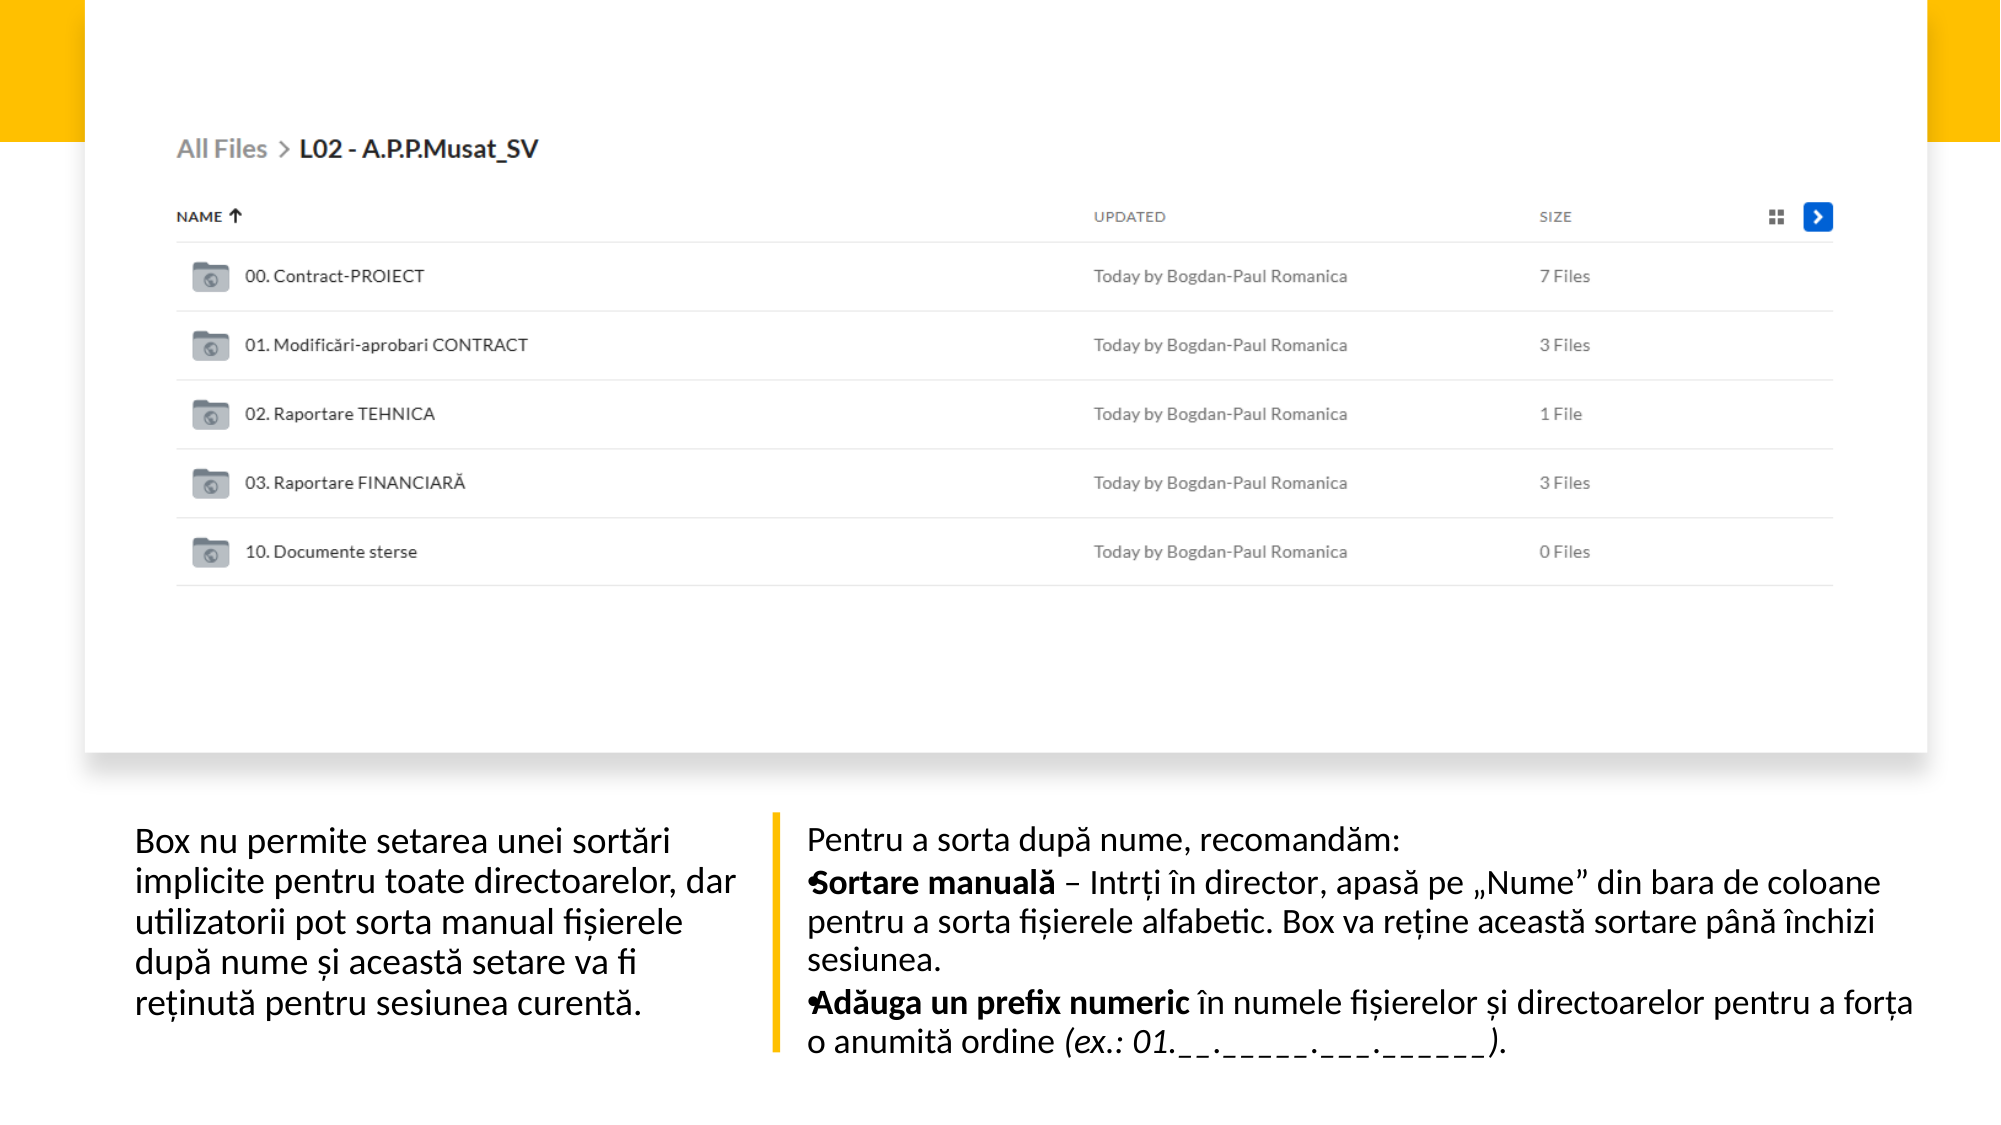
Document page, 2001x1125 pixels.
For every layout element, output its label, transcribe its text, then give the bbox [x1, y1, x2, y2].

text_box [772, 811, 781, 1053]
text_box [84, 0, 1928, 754]
text_box Pentru a sorta după nume, recomandăm: Sortare manuală – Intrți în director, apasă pe „Nume” din bara de coloane pentru a sorta fișierele alfabetic. Box va reține această sortare până închizi sesiunea. Adăuga un prefix numeric în numele fișierelor și directoarelor pentru a forța o anumită ordine (ex.: 01.__._____.___.______). [792, 813, 1943, 1072]
text_box [0, 143, 2000, 1125]
text_box [0, 0, 84, 143]
text_box [1928, 0, 2000, 143]
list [157, 126, 1859, 628]
text_box Box nu permite setarea unei sortări implicite pentru toate directoarelor, dar utilizatorii pot sorta manual fișierele după nume și această setare va fi reținută pentru sesiunea curentă. [120, 813, 758, 1031]
